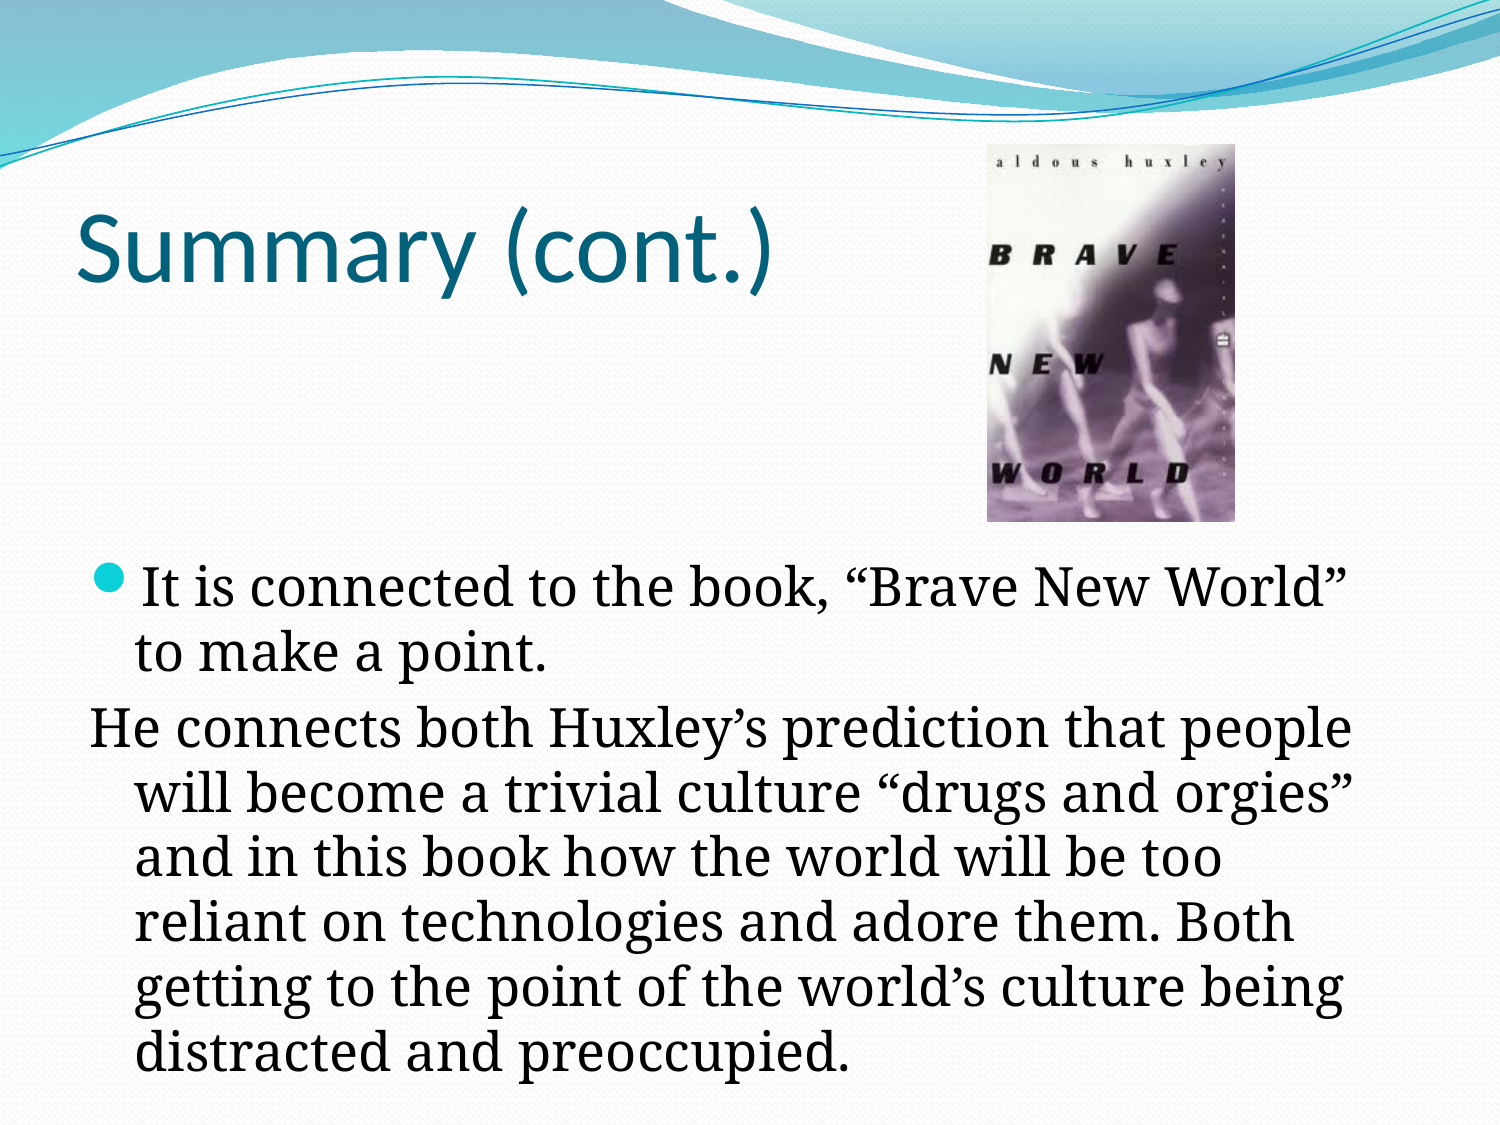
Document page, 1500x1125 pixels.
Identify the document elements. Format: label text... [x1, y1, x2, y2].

list It is connected to the book, “Brave New World” to make a point. He connects both Huxley’s prediction that people will become a trivial culture “drugs and orgies” and in this book how the world will be too reliant on technologies and adore them. Both getting to the point of the world’s culture being distracted and preoccupied. [75, 317, 1425, 1063]
title Summary (cont.) [75, 115, 1425, 303]
picture [987, 144, 1235, 523]
